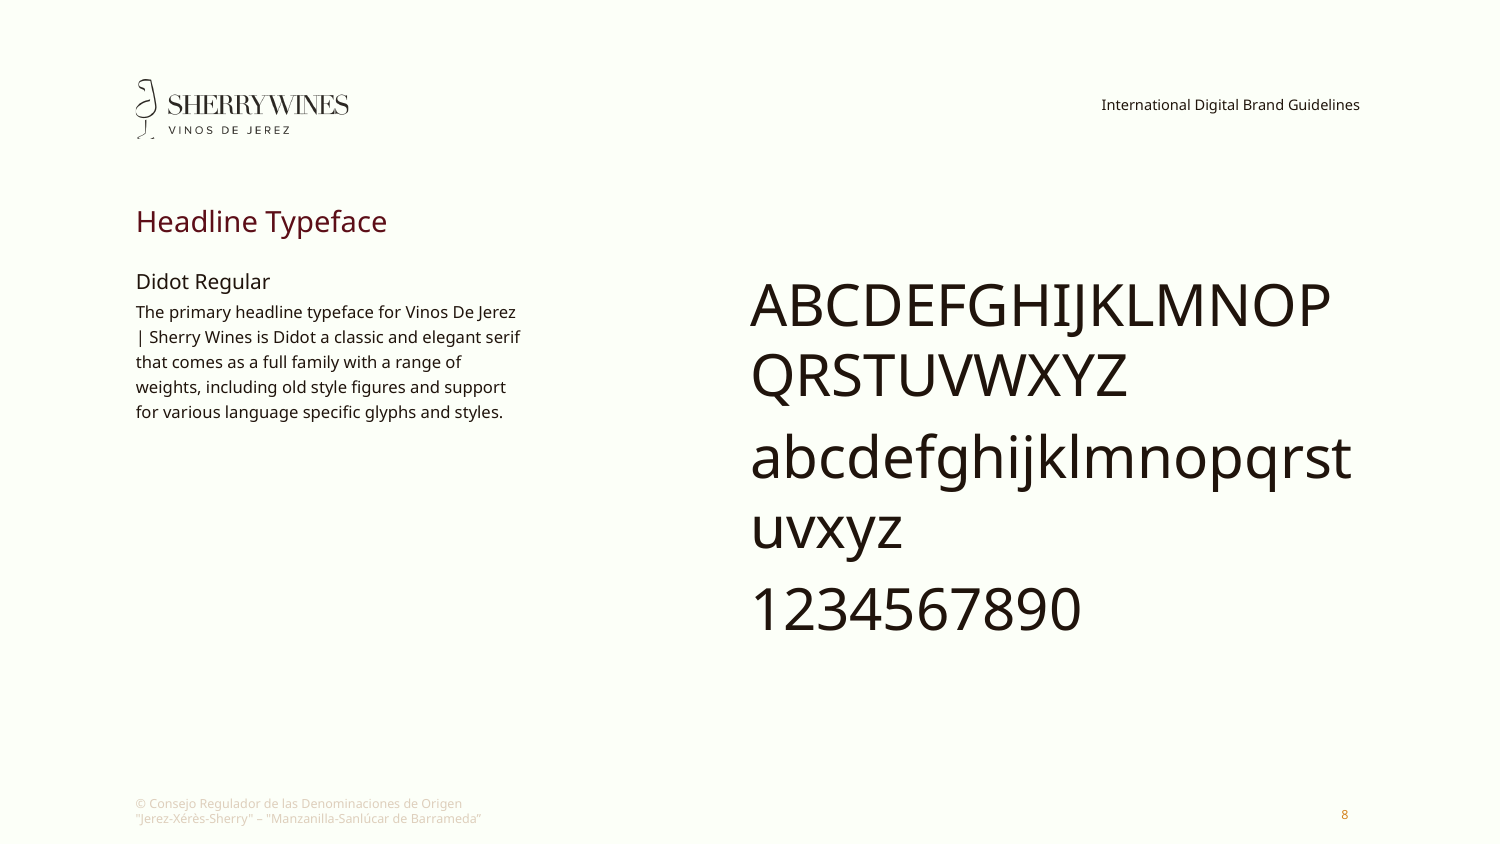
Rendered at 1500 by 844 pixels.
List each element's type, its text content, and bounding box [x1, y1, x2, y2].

title Headline Typeface [135, 197, 975, 245]
text_box ABCDEFGHIJKLMNOPQRSTUVWXYZ abcdefghijklmnopqrstuvxyz 1234567890 [750, 268, 1365, 682]
text_box Didot Regular The primary headline typeface for Vinos De Jerez | Sherry Wines is Didot a classic and elegant serif that comes as a full family with a range of weights, including old style figures and support for various language specific glyphs and styles. [135, 268, 526, 682]
slide_number 8 [1295, 799, 1365, 844]
